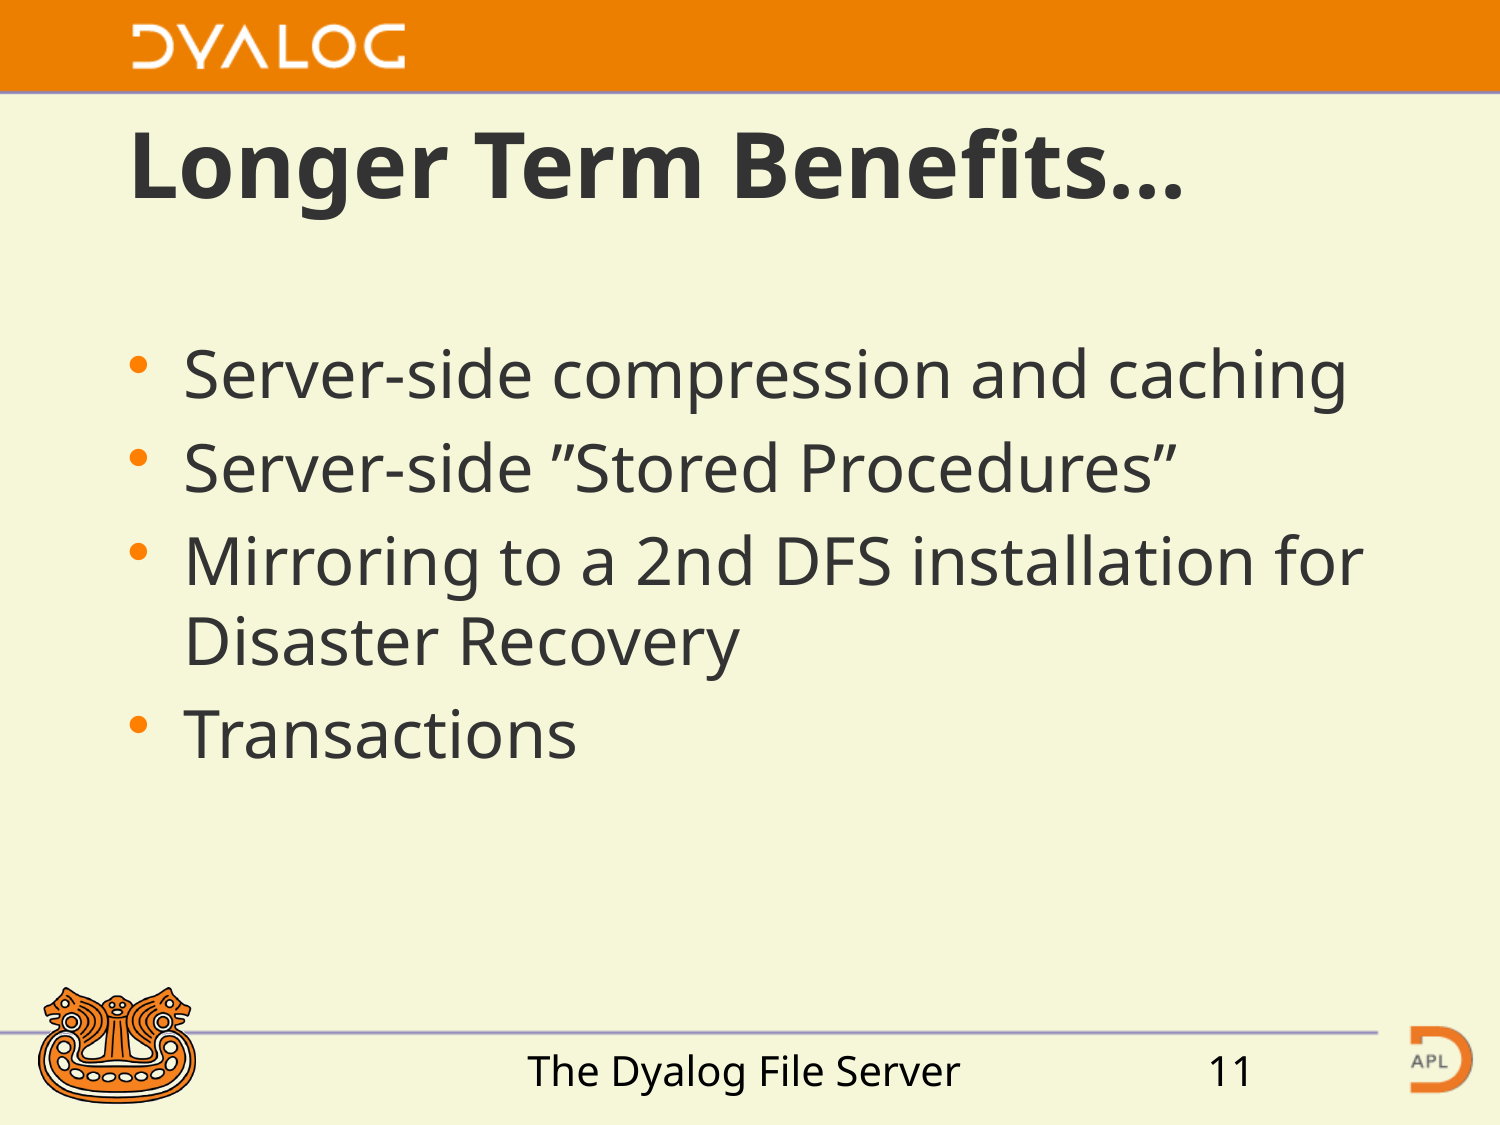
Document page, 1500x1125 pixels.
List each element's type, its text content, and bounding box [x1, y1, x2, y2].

list Server-side compression and caching Server-side ”Stored Procedures” Mirroring to a 2nd DFS installation for Disaster Recovery Transactions [112, 324, 1388, 1000]
title Longer Term Benefits... [112, 99, 1388, 288]
picture [0, 0, 1500, 1125]
slide_number [112, 1037, 425, 1113]
footer The Dyalog File Server [512, 1037, 988, 1113]
slide_number 11 [1074, 1037, 1388, 1113]
